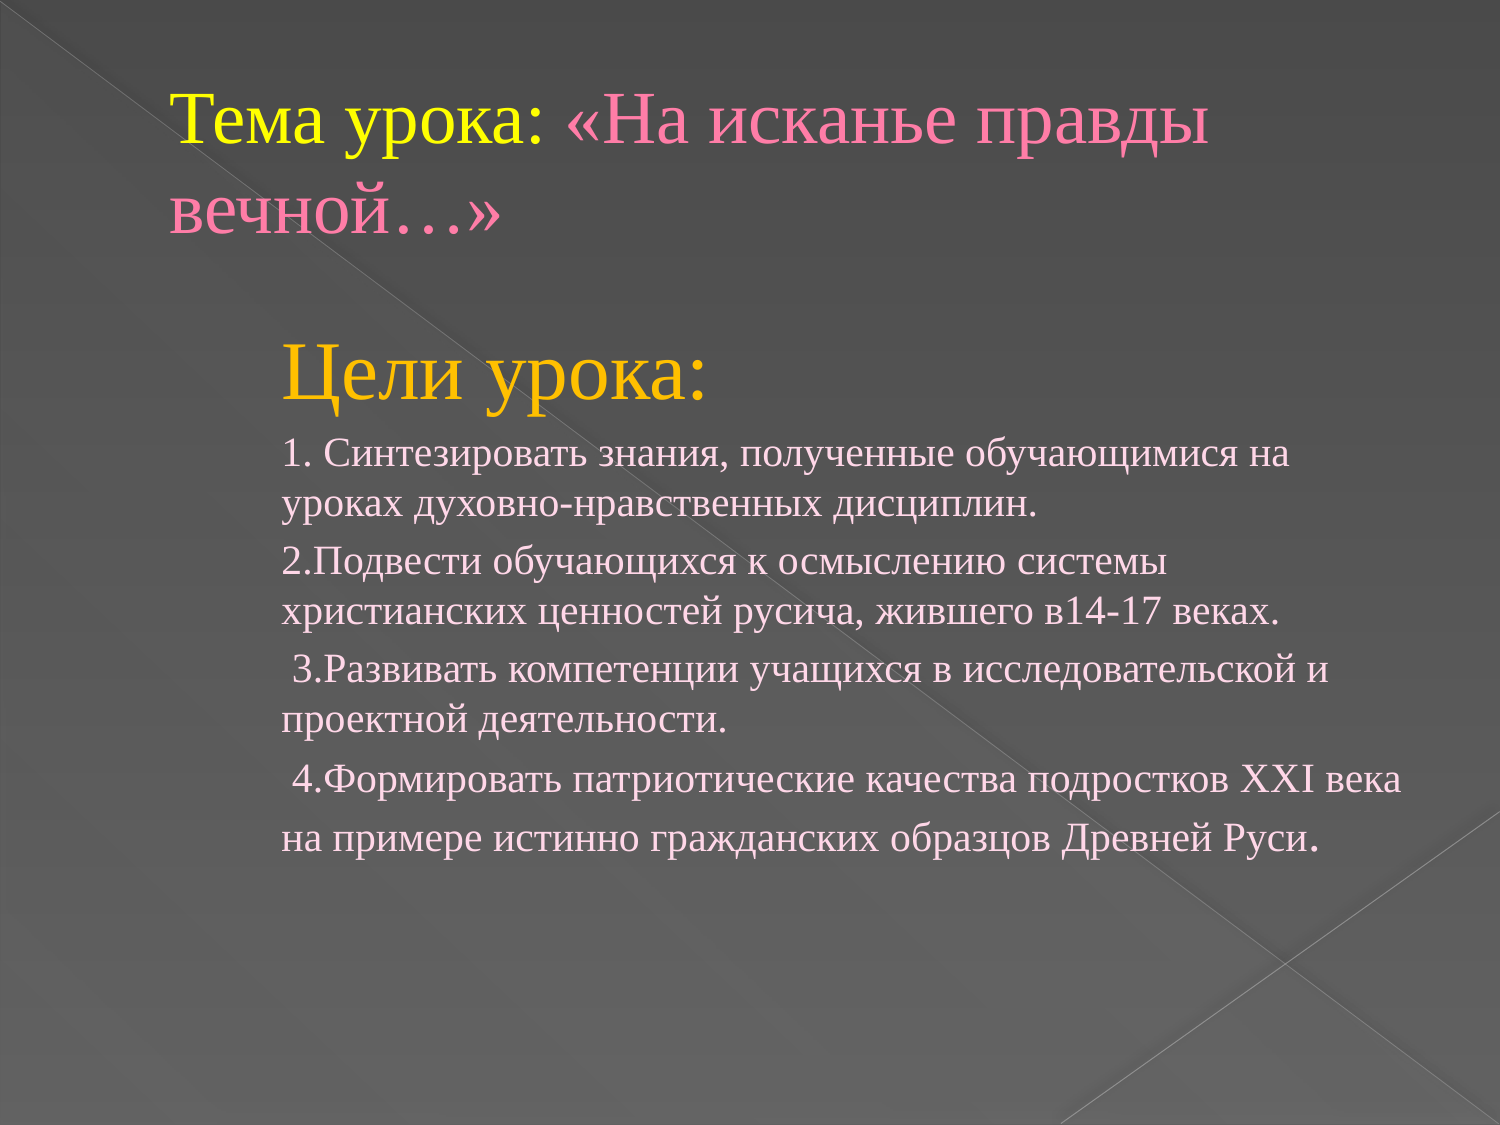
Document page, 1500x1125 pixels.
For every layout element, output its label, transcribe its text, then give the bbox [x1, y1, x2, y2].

list Цели урока: 1. Синтезировать знания, полученные обучающимися на уроках духовно-нравственных дисциплин. 2.Подвести обучающихся к осмыслению системы христианских ценностей русича, жившего в14-17 веках. 3.Развивать компетенции учащихся в исследовательской и проектной деятельности. 4.Формировать патриотические качества подростков ХХI века на примере истинно гражданских образцов Древней Руси. [75, 308, 1425, 1059]
title Тема урока: «На исканье правды вечной…» [75, 43, 1425, 274]
